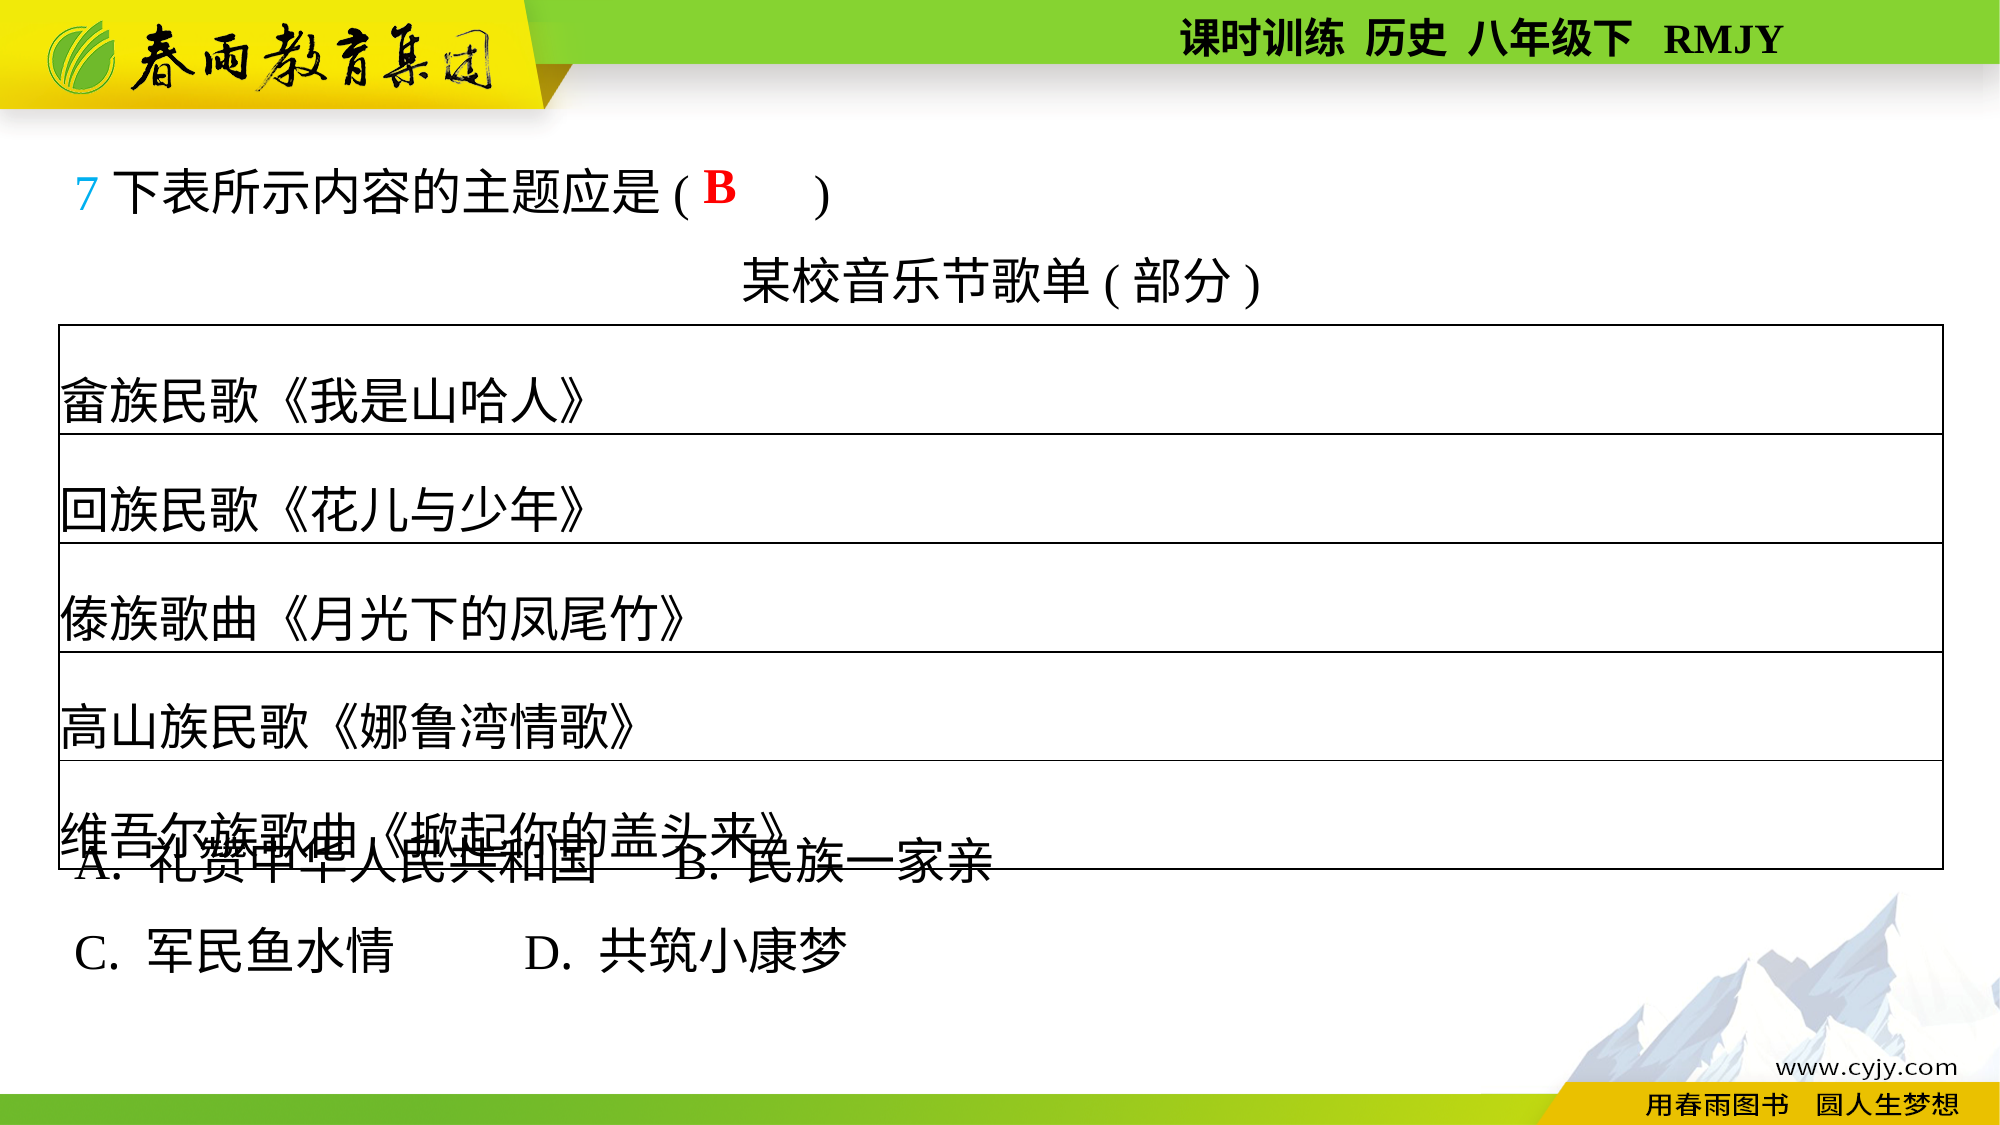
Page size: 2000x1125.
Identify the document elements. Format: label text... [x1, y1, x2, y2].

table_cell 高山族民歌《娜鲁湾情歌》 [60, 653, 1942, 760]
table_cell 傣族歌曲《月光下的凤尾竹》 [60, 544, 1942, 651]
table_cell 回族民歌《花儿与少年》 [60, 435, 1942, 542]
list 7下表所示内容的主题应是( ) 某校音乐节歌单(部分) A. 礼赞中华人民共和国 B. 民族一家亲 C. 军民鱼水情 D. 共筑小康梦 [59, 122, 1944, 324]
text_box B [688, 146, 752, 222]
list 7下表所示内容的主题应是( ) 某校音乐节歌单(部分) A. 礼赞中华人民共和国 B. 民族一家亲 C. 军民鱼水情 D. 共筑小康梦 [59, 870, 1944, 996]
picture [0, 0, 2000, 1125]
table_header 畲族民歌《我是山哈人》 [60, 326, 1942, 433]
table_cell 维吾尔族歌曲《掀起你的盖头来》 [60, 761, 1942, 868]
